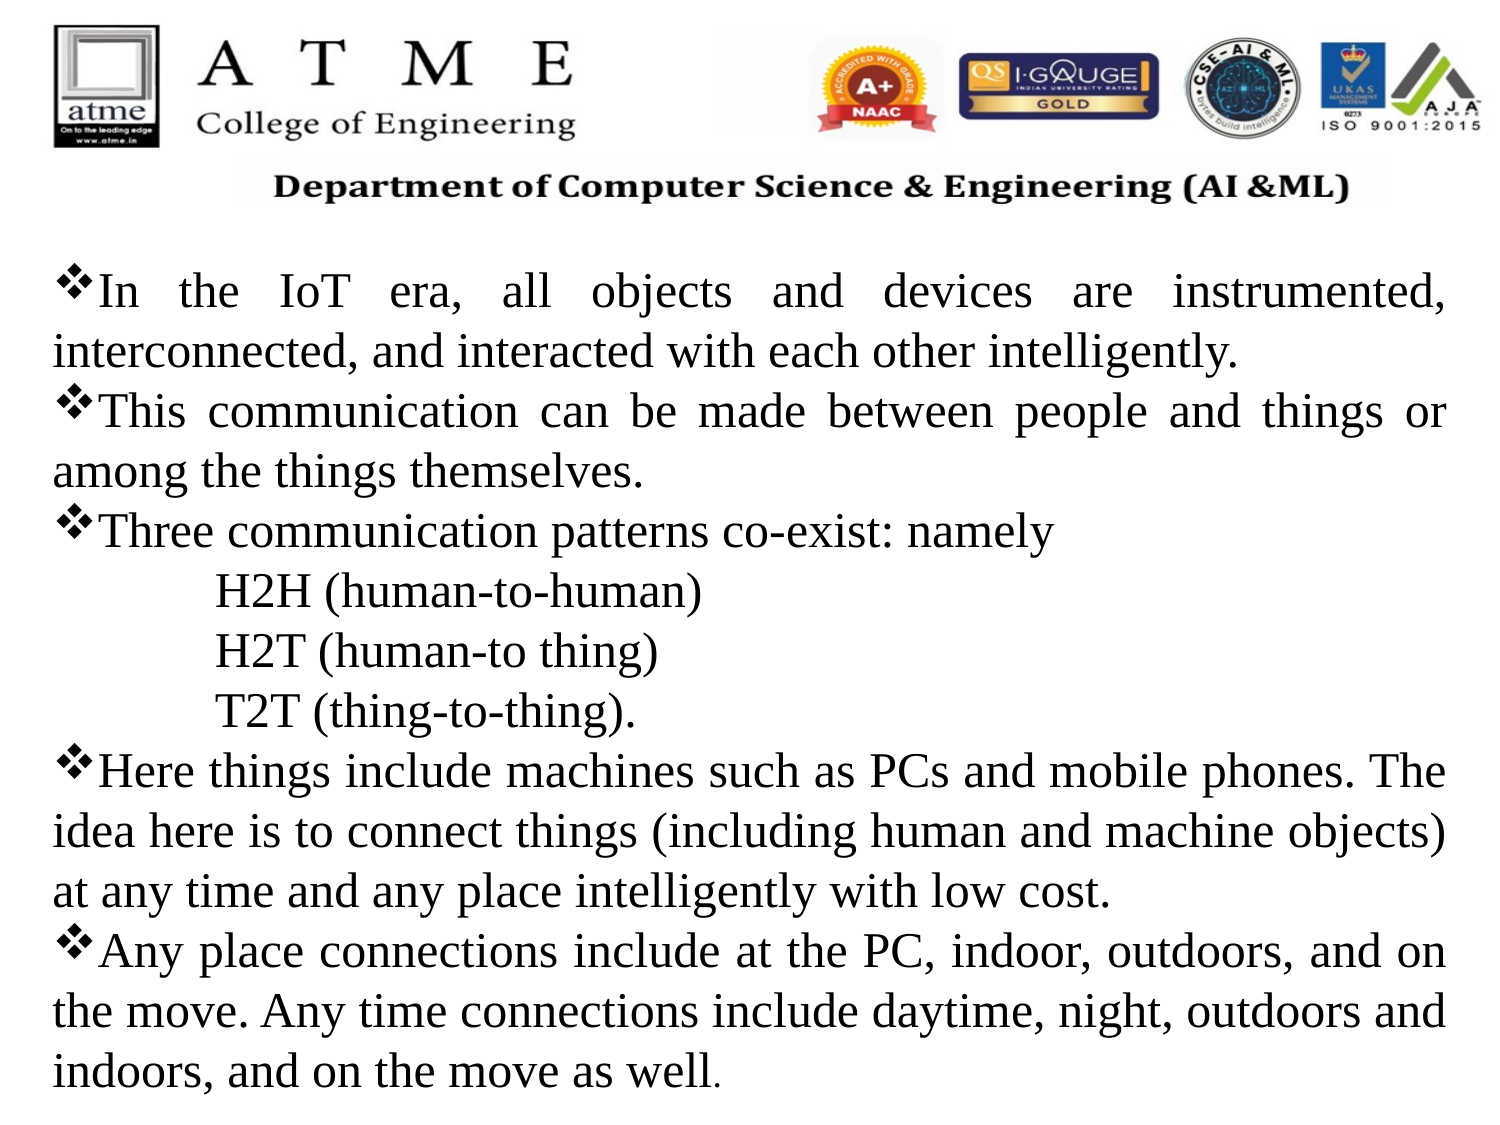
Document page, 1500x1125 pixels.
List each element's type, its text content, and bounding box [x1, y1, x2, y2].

picture [24, 0, 1500, 226]
text_box In the IoT era, all objects and devices are instrumented, interconnected, and interacted with each other intelligently. This communication can be made between people and things or among the things themselves. Three communication patterns co-exist: namely H2H (human-to-human) H2T (human-to thing) T2T (thing-to-thing). Here things include machines such as PCs and mobile phones. The idea here is to connect things (including human and machine objects) at any time and any place intelligently with low cost. Any place connections include at the PC, indoor, outdoors, and on the move. Any time connections include daytime, night, outdoors and indoors, and on the move as well. [37, 249, 1463, 1105]
